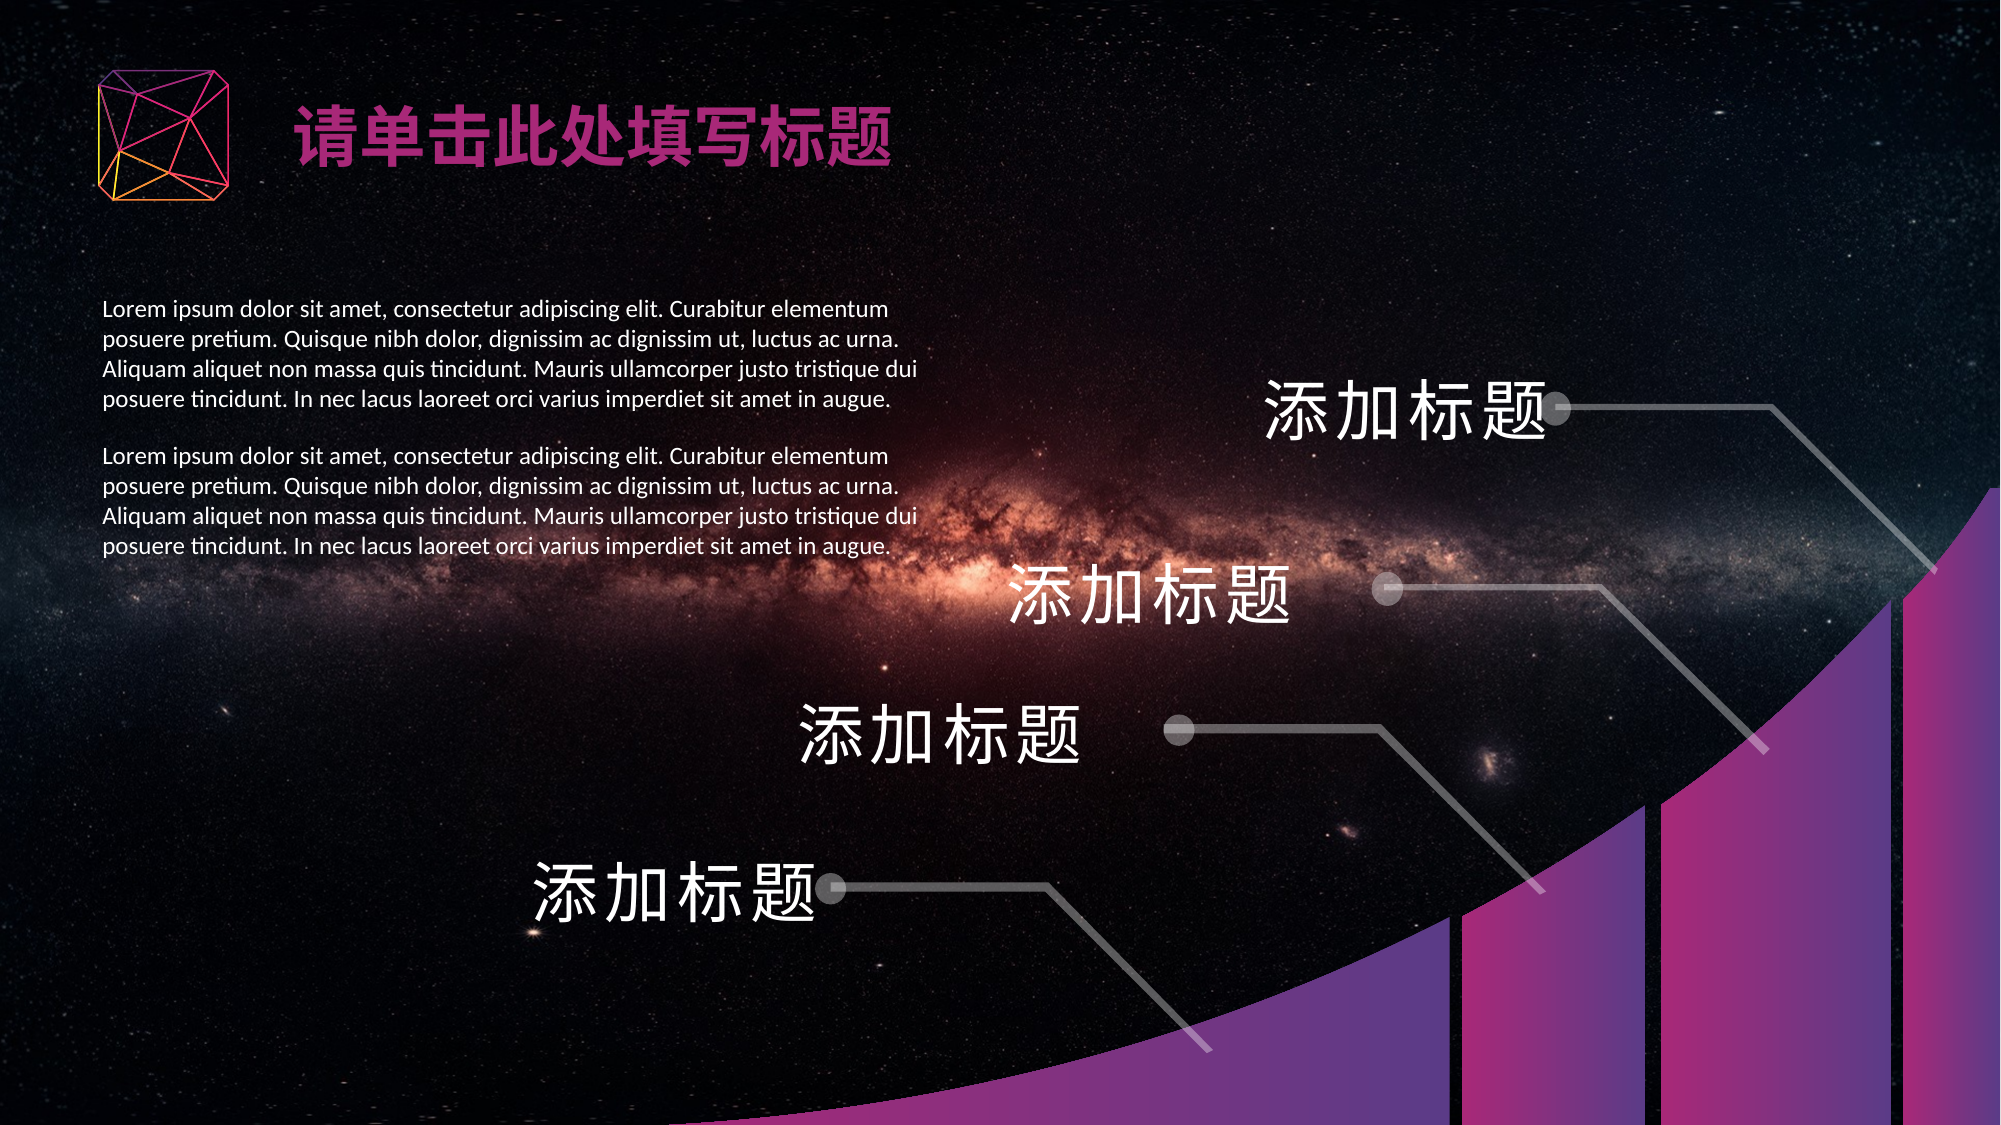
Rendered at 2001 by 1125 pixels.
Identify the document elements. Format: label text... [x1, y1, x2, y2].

text_box 添加标题 [1247, 360, 1564, 456]
text_box [1564, 394, 1571, 423]
text_box 请单击此处填写标题 [280, 88, 1347, 181]
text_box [98, 70, 229, 200]
picture [0, 0, 2001, 1125]
text_box [1571, 403, 1856, 487]
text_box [668, 487, 2000, 1125]
text_box Lorem ipsum dolor sit amet, consectetur adipiscing elit. Curabitur elementum posuere pretium. Quisque nibh dolor, dignissim ac dignissim ut, luctus ac urna. Aliquam aliquet non massa quis tincidunt. Mauris ullamcorper justo tristique dui posuere tincidunt. In nec lacus laoreet orci varius imperdiet sit amet in augue. [87, 431, 968, 634]
text_box 添加标题 [516, 843, 668, 939]
text_box Lorem ipsum dolor sit amet, consectetur adipiscing elit. Curabitur elementum posuere pretium. Quisque nibh dolor, dignissim ac dignissim ut, luctus ac urna. Aliquam aliquet non massa quis tincidunt. Mauris ullamcorper justo tristique dui posuere tincidunt. In nec lacus laoreet orci varius imperdiet sit amet in augue. [87, 285, 968, 431]
